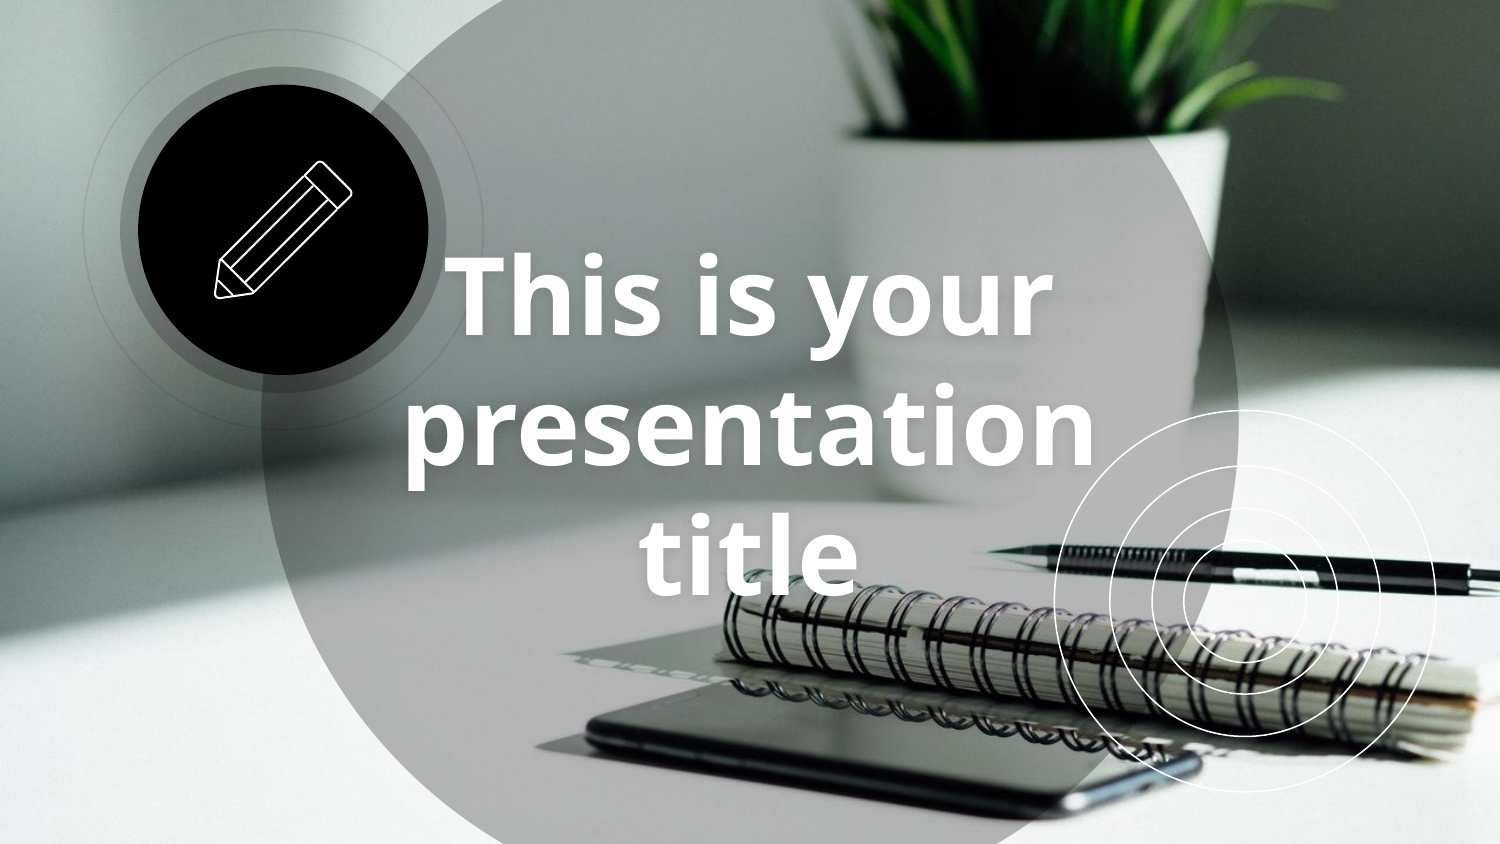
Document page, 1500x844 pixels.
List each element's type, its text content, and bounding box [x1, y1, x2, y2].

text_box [214, 161, 352, 299]
picture [0, 0, 1500, 844]
title This is your presentation title [362, 326, 1138, 517]
